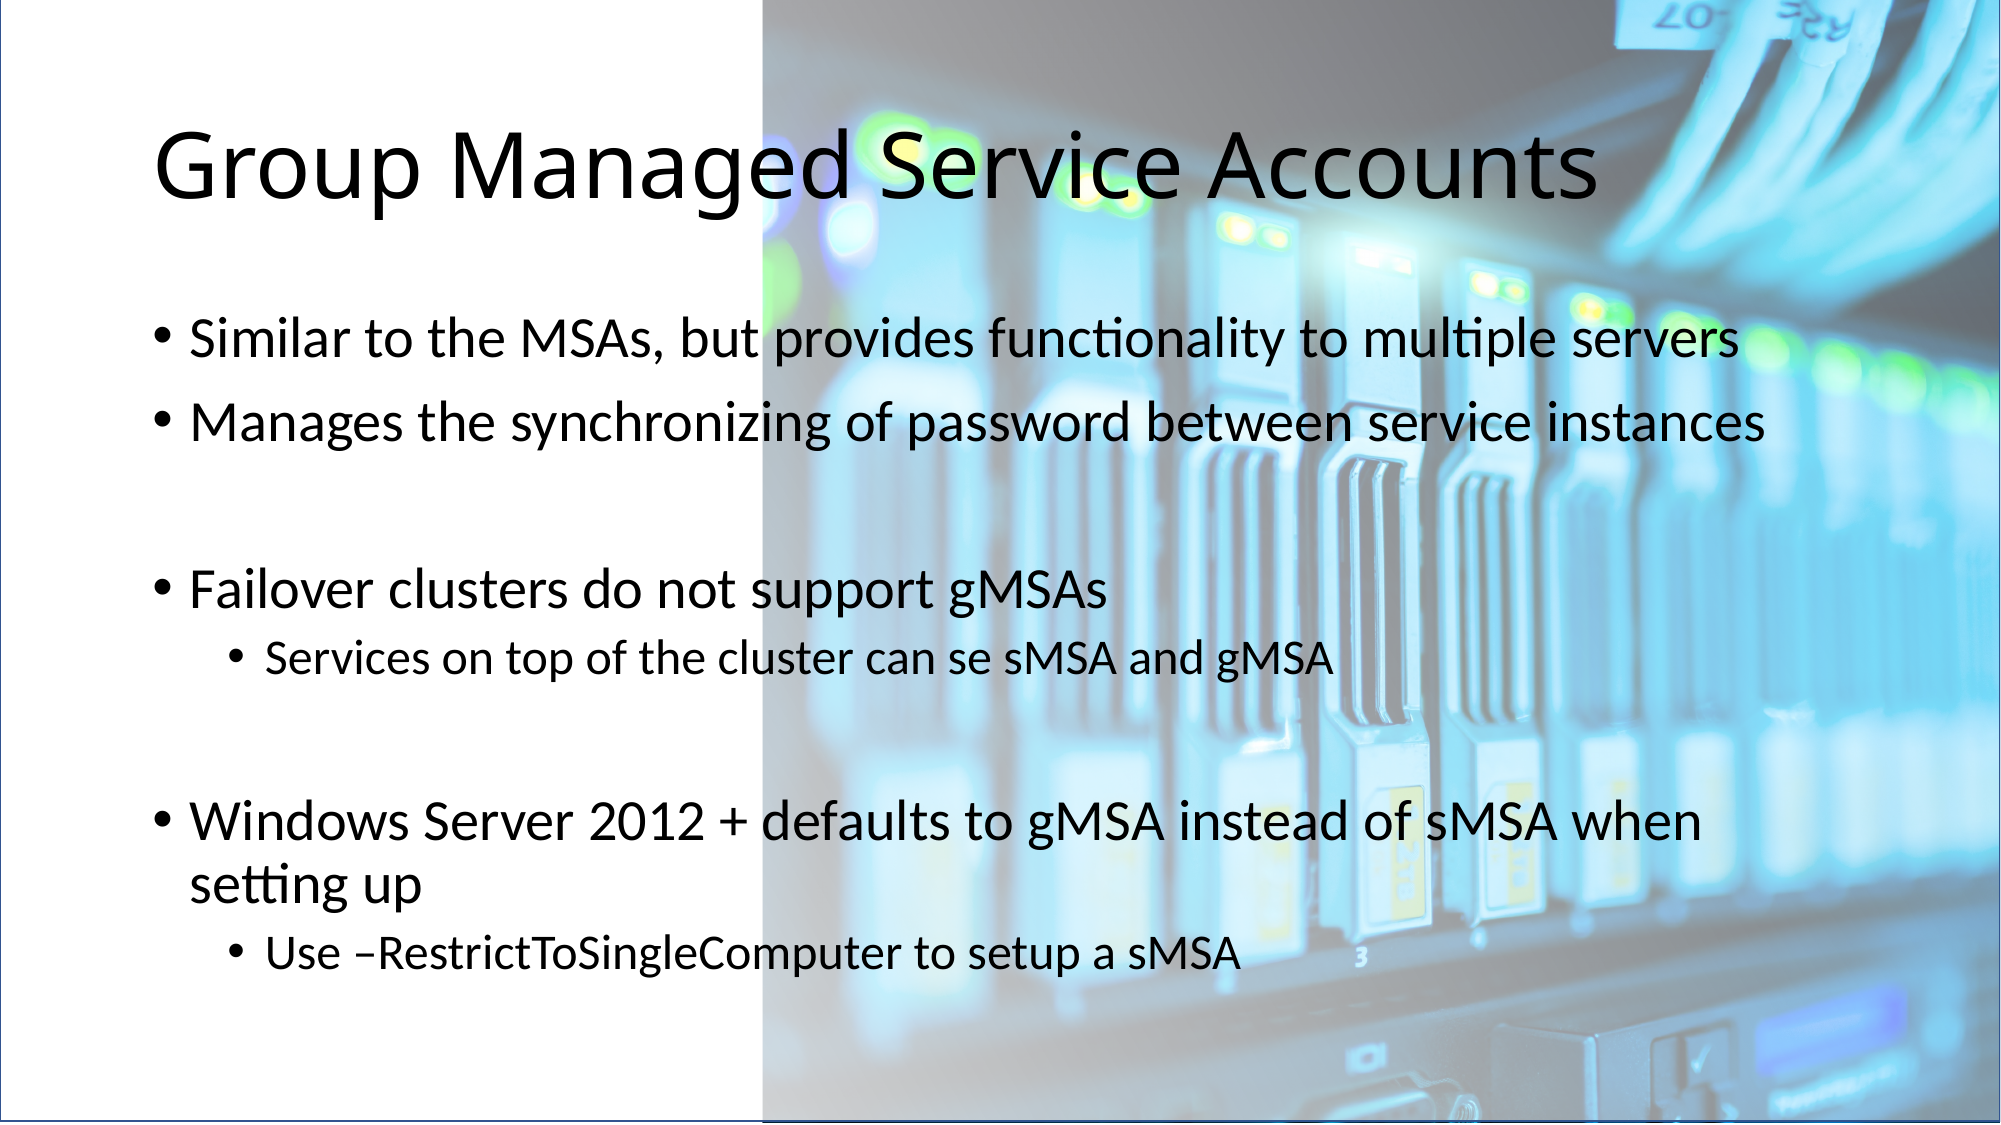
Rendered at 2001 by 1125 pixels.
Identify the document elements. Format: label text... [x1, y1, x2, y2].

list Similar to the MSAs, but provides functionality to multiple servers Manages the synchronizing of password between service instances Failover clusters do not support gMSAs Services on top of the cluster can se sMSA and gMSA Windows Server 2012 + defaults to gMSA instead of sMSA when setting up Use –RestrictToSingleComputer to setup a sMSA [137, 299, 1863, 1014]
title Group Managed Service Accounts [137, 59, 1863, 278]
